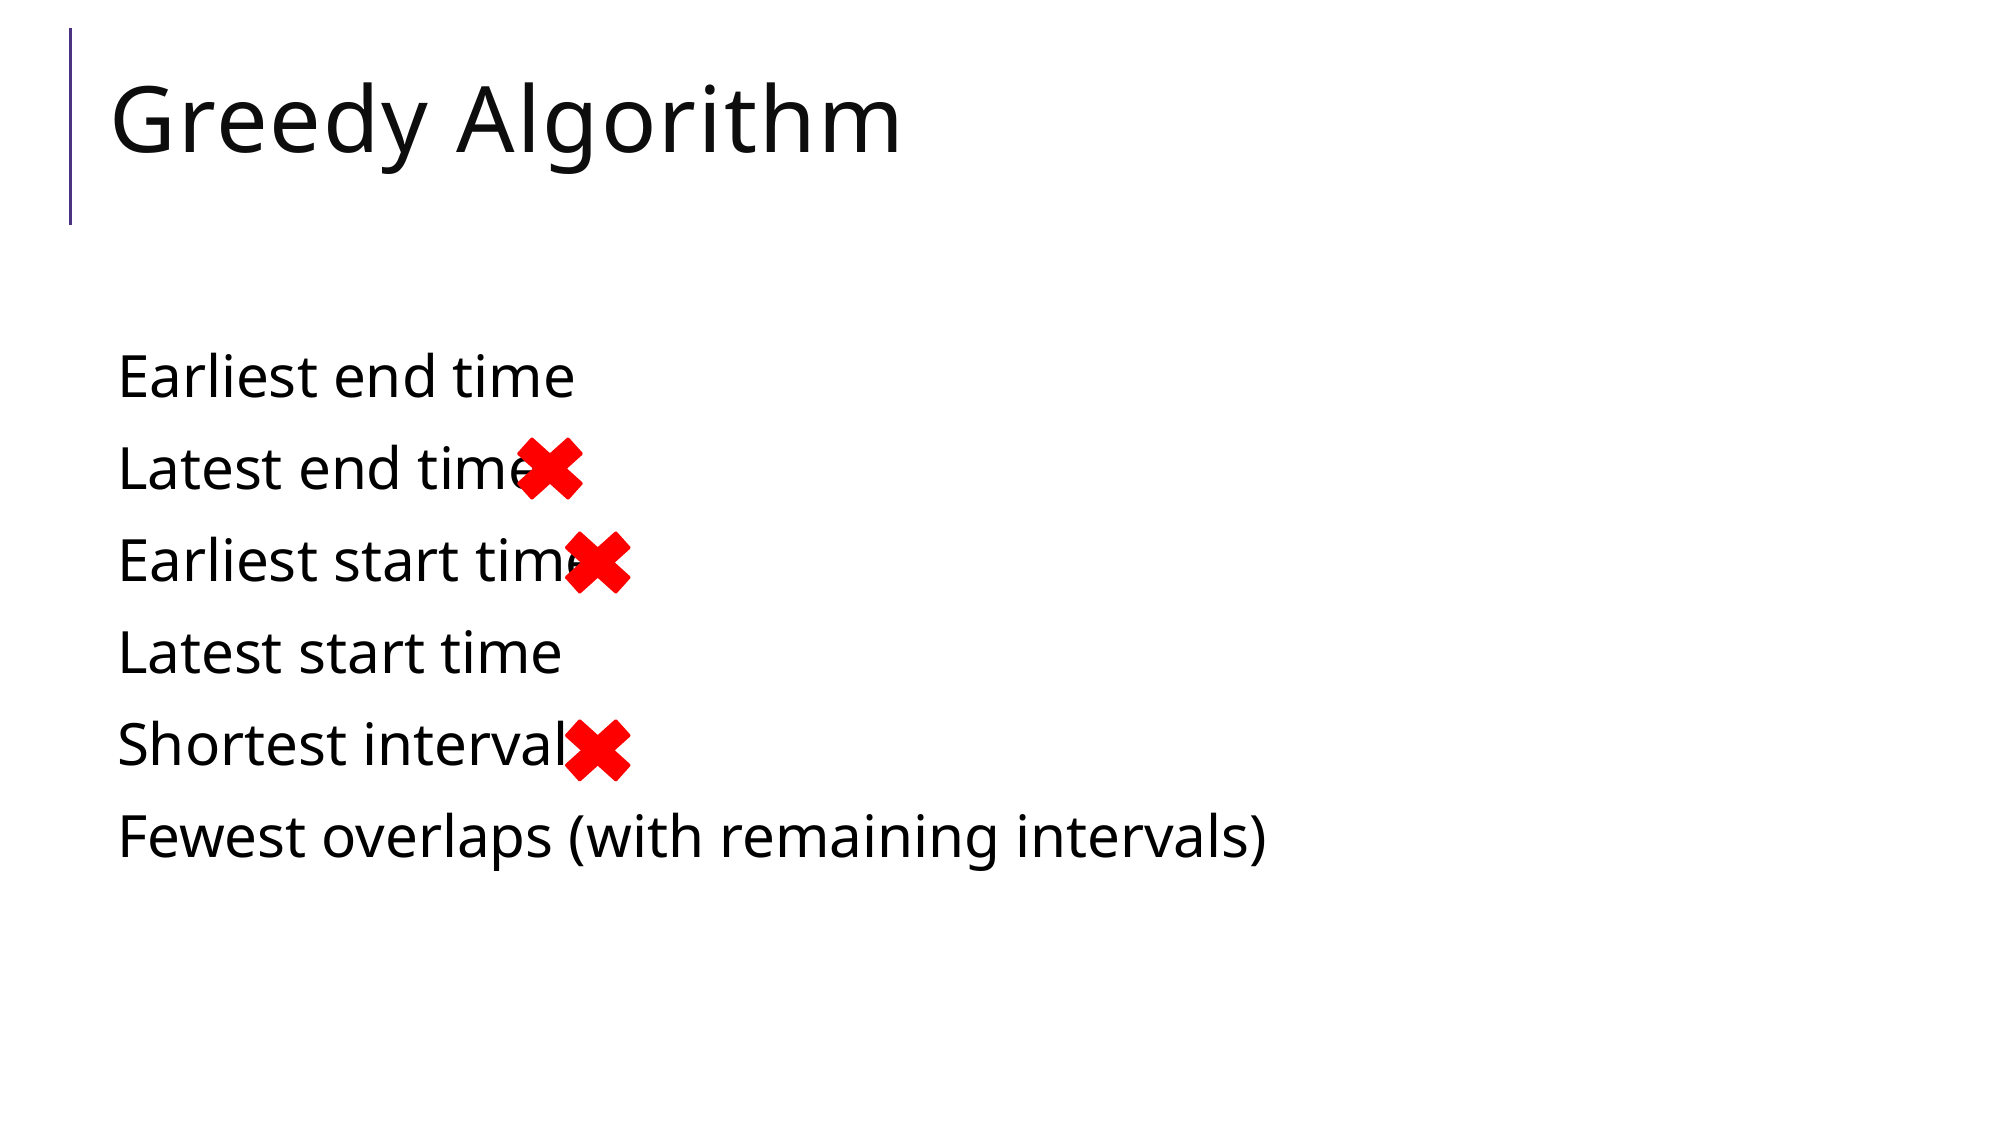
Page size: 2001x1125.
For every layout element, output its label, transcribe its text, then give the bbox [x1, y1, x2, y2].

text_box [517, 437, 583, 500]
text_box [565, 719, 631, 782]
list Earliest end time Latest end time Earliest start time Latest start time Shortest interval Fewest overlaps (with remaining intervals) [94, 240, 1930, 1035]
title Greedy Algorithm [94, 43, 1930, 210]
text_box [565, 531, 631, 594]
